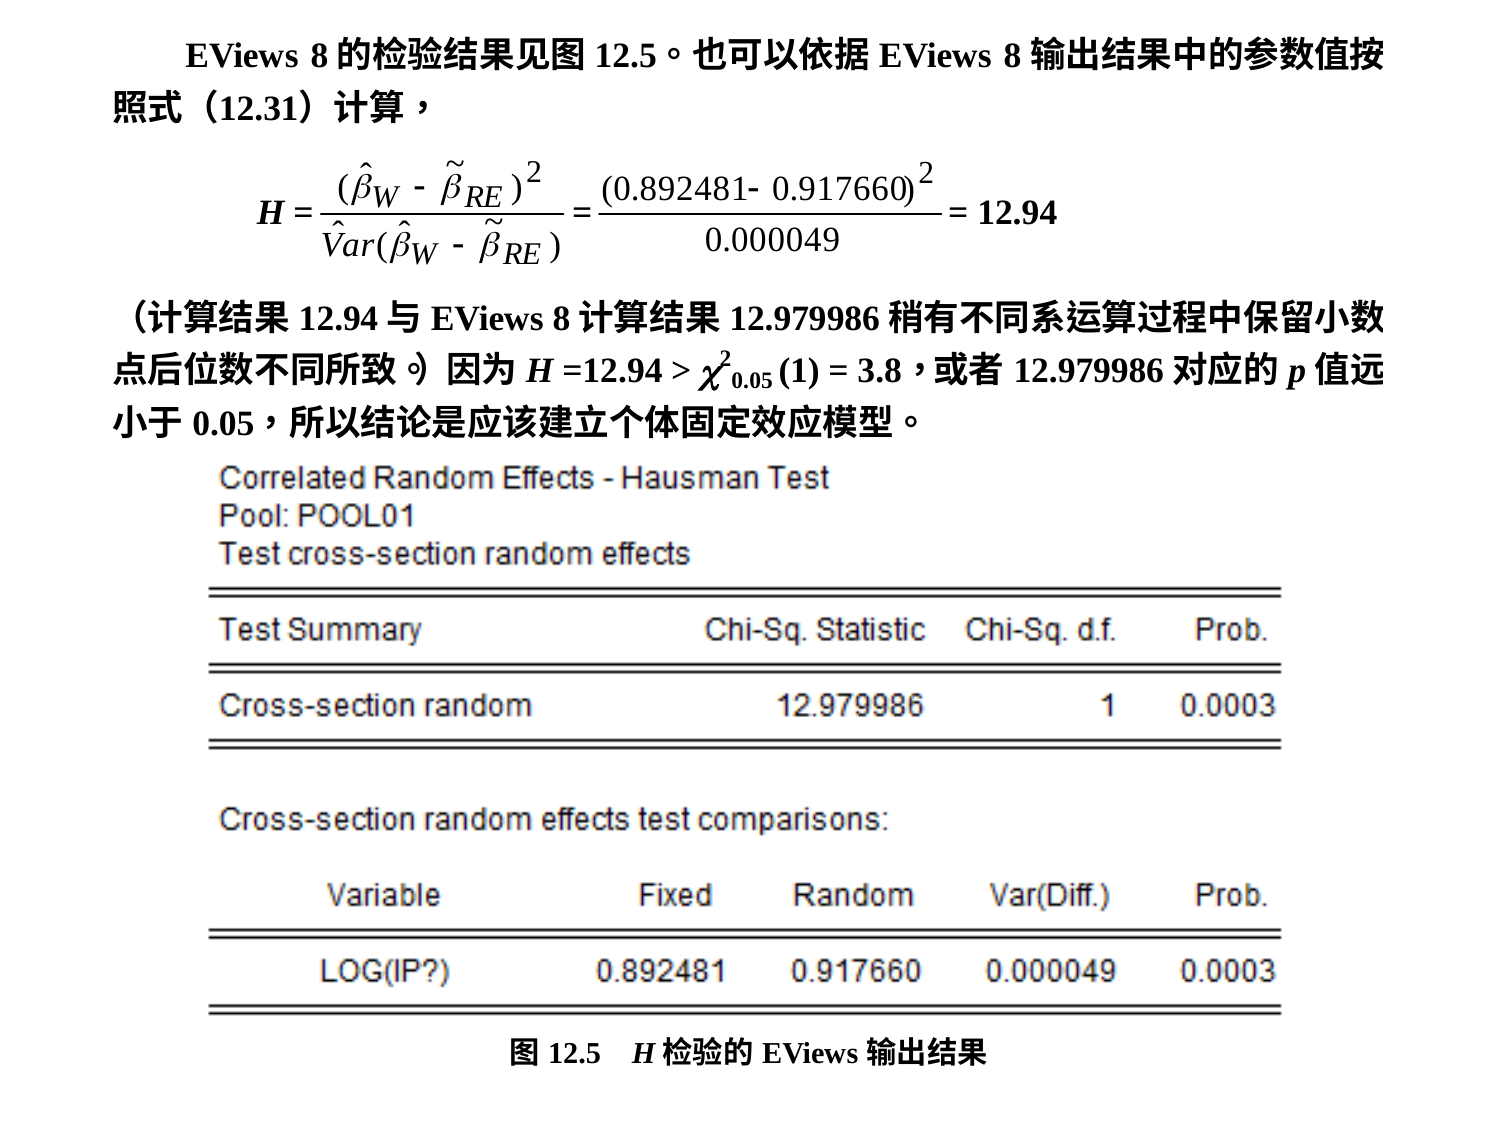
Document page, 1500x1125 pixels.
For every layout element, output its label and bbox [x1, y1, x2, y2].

picture [111, 27, 1383, 1080]
